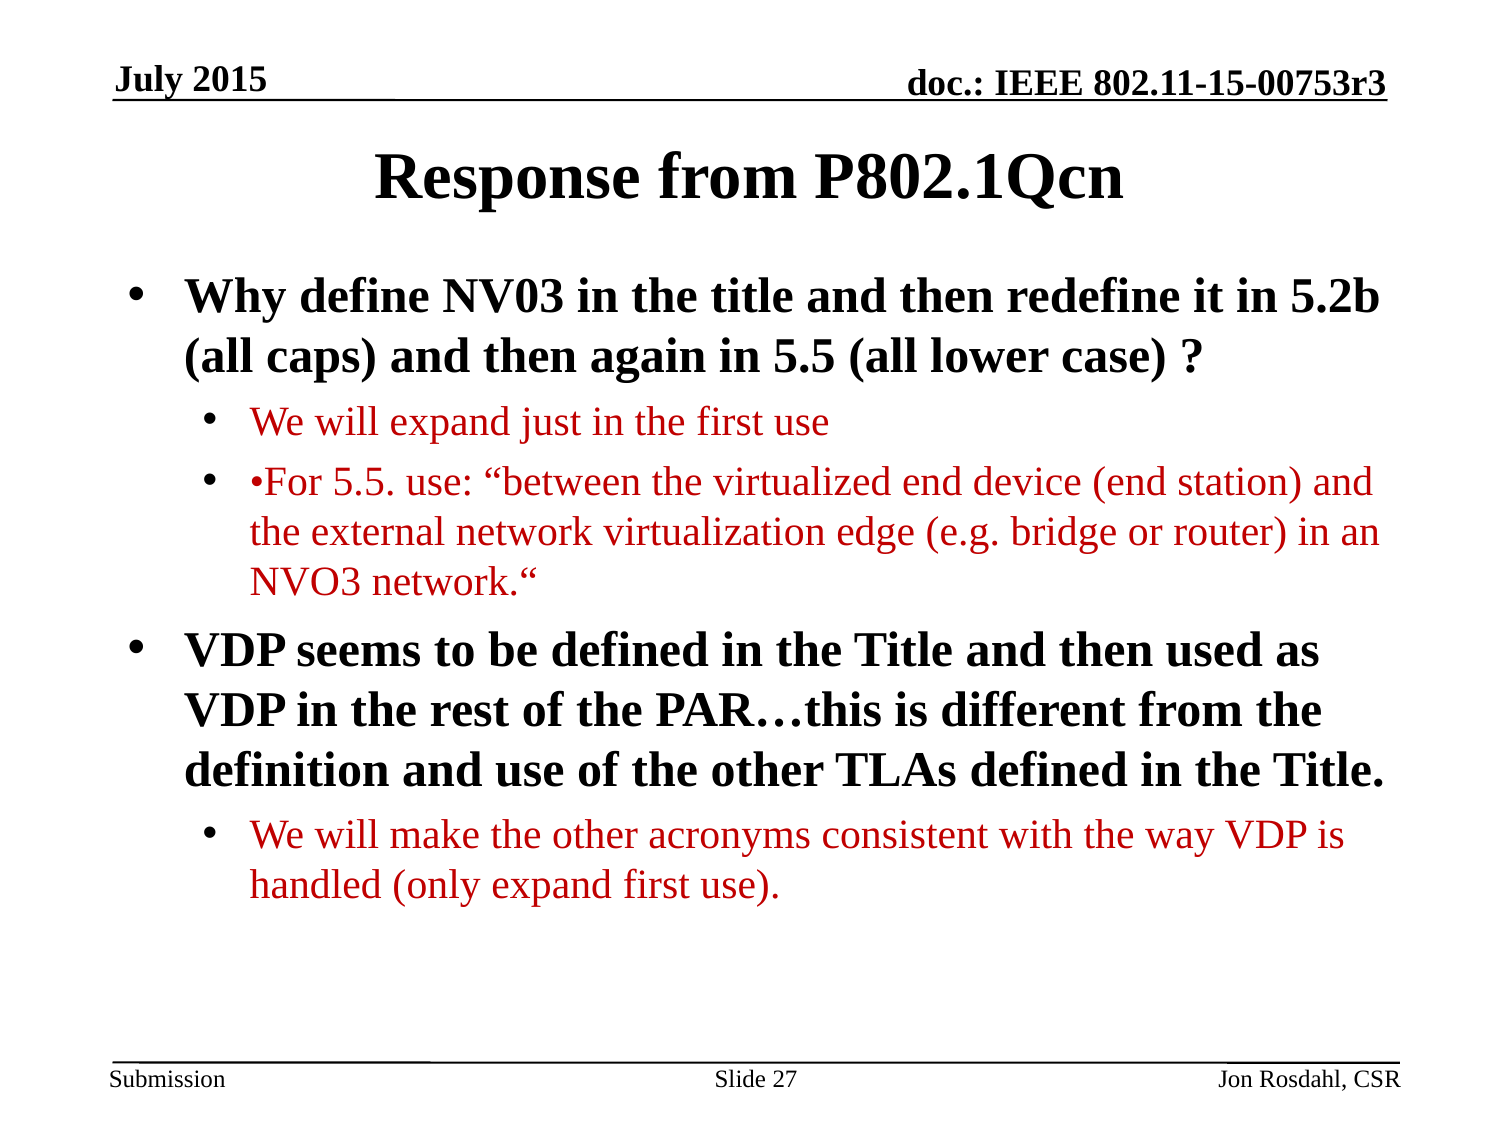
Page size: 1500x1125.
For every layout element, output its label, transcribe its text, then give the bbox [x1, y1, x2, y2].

slide_number Slide 27 [712, 1061, 800, 1123]
footer Jon Rosdahl, CSR [878, 1061, 1402, 1093]
title Response from P802.1Qcn [112, 112, 1388, 232]
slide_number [114, 54, 423, 100]
list Why define NV03 in the title and then redefine it in 5.2b (all caps) and then again in 5.5 (all lower case) ? We will expand just in the first use •For 5.5. use: “between the virtualized end device (end station) and the external network virtualization edge (e.g. bridge or router) in an NVO3 network.“ VDP seems to be defined in the Title and then used as VDP in the rest of the PAR…this is different from the definition and use of the other TLAs defined in the Title. We will make the other acronyms consistent with the way VDP is handled (only expand first use). [112, 255, 1436, 1047]
